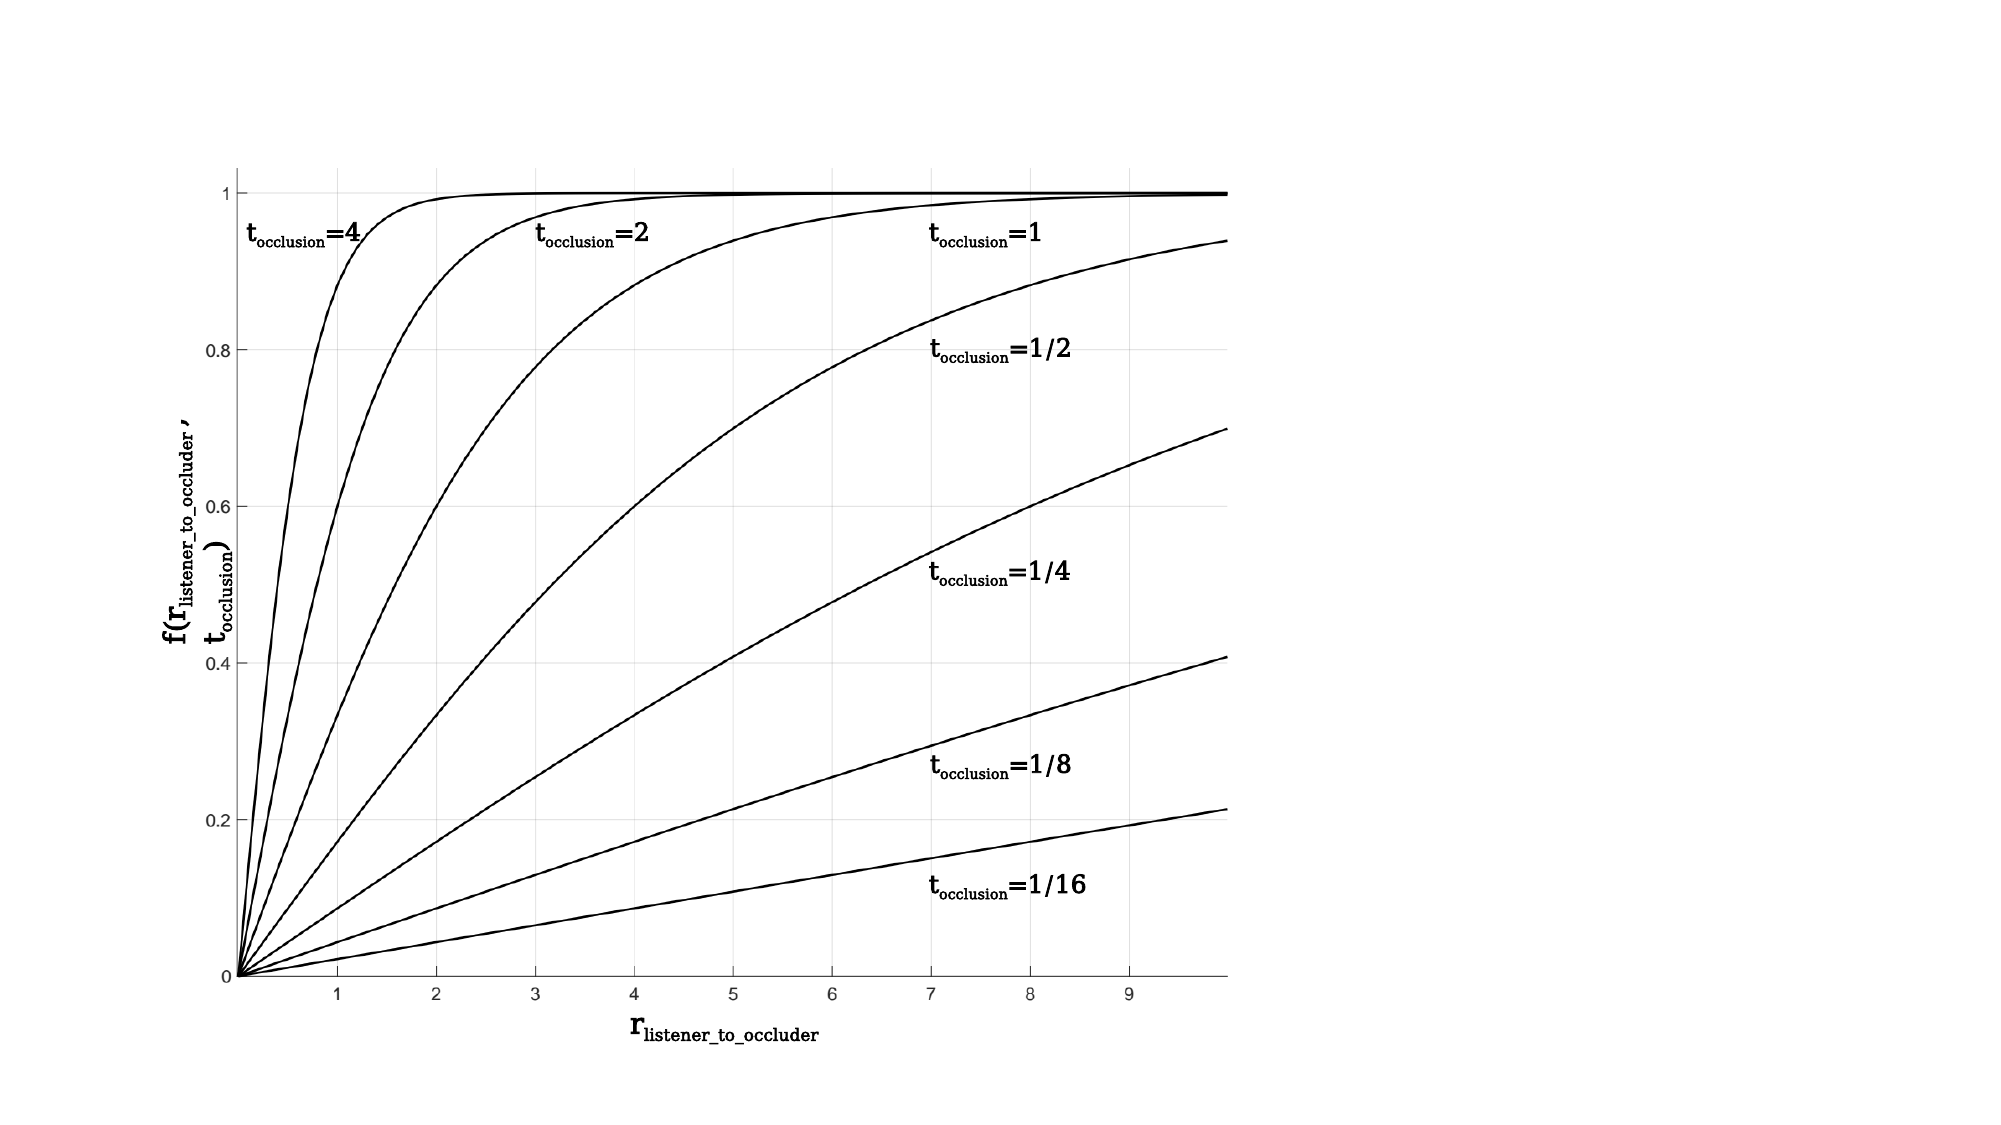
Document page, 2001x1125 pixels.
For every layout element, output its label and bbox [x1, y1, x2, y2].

text_box [137, 167, 1244, 1049]
